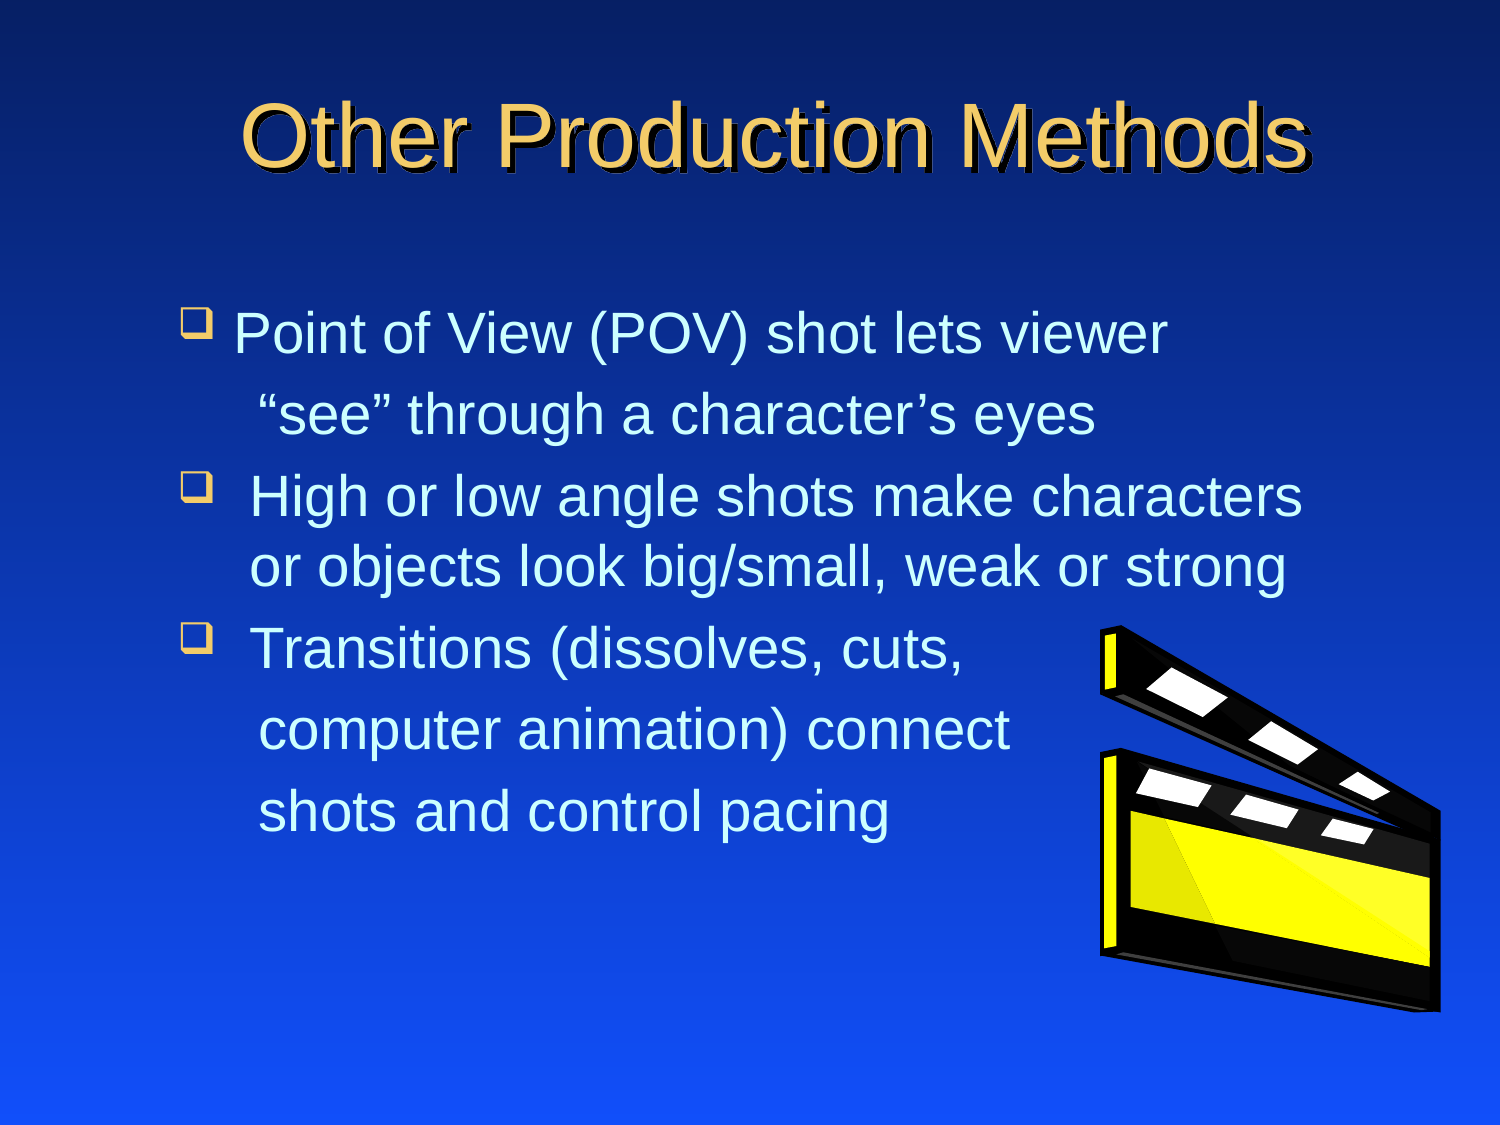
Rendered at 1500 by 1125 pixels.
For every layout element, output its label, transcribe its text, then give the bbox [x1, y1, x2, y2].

title Other Production Methods [224, 36, 1457, 226]
list Point of View (POV) shot lets viewer “see” through a character’s eyes High or low angle shots make characters or objects look big/small, weak or strong Transitions (dissolves, cuts, computer animation) connect shots and control pacing [161, 286, 1442, 963]
picture [1099, 624, 1441, 1013]
